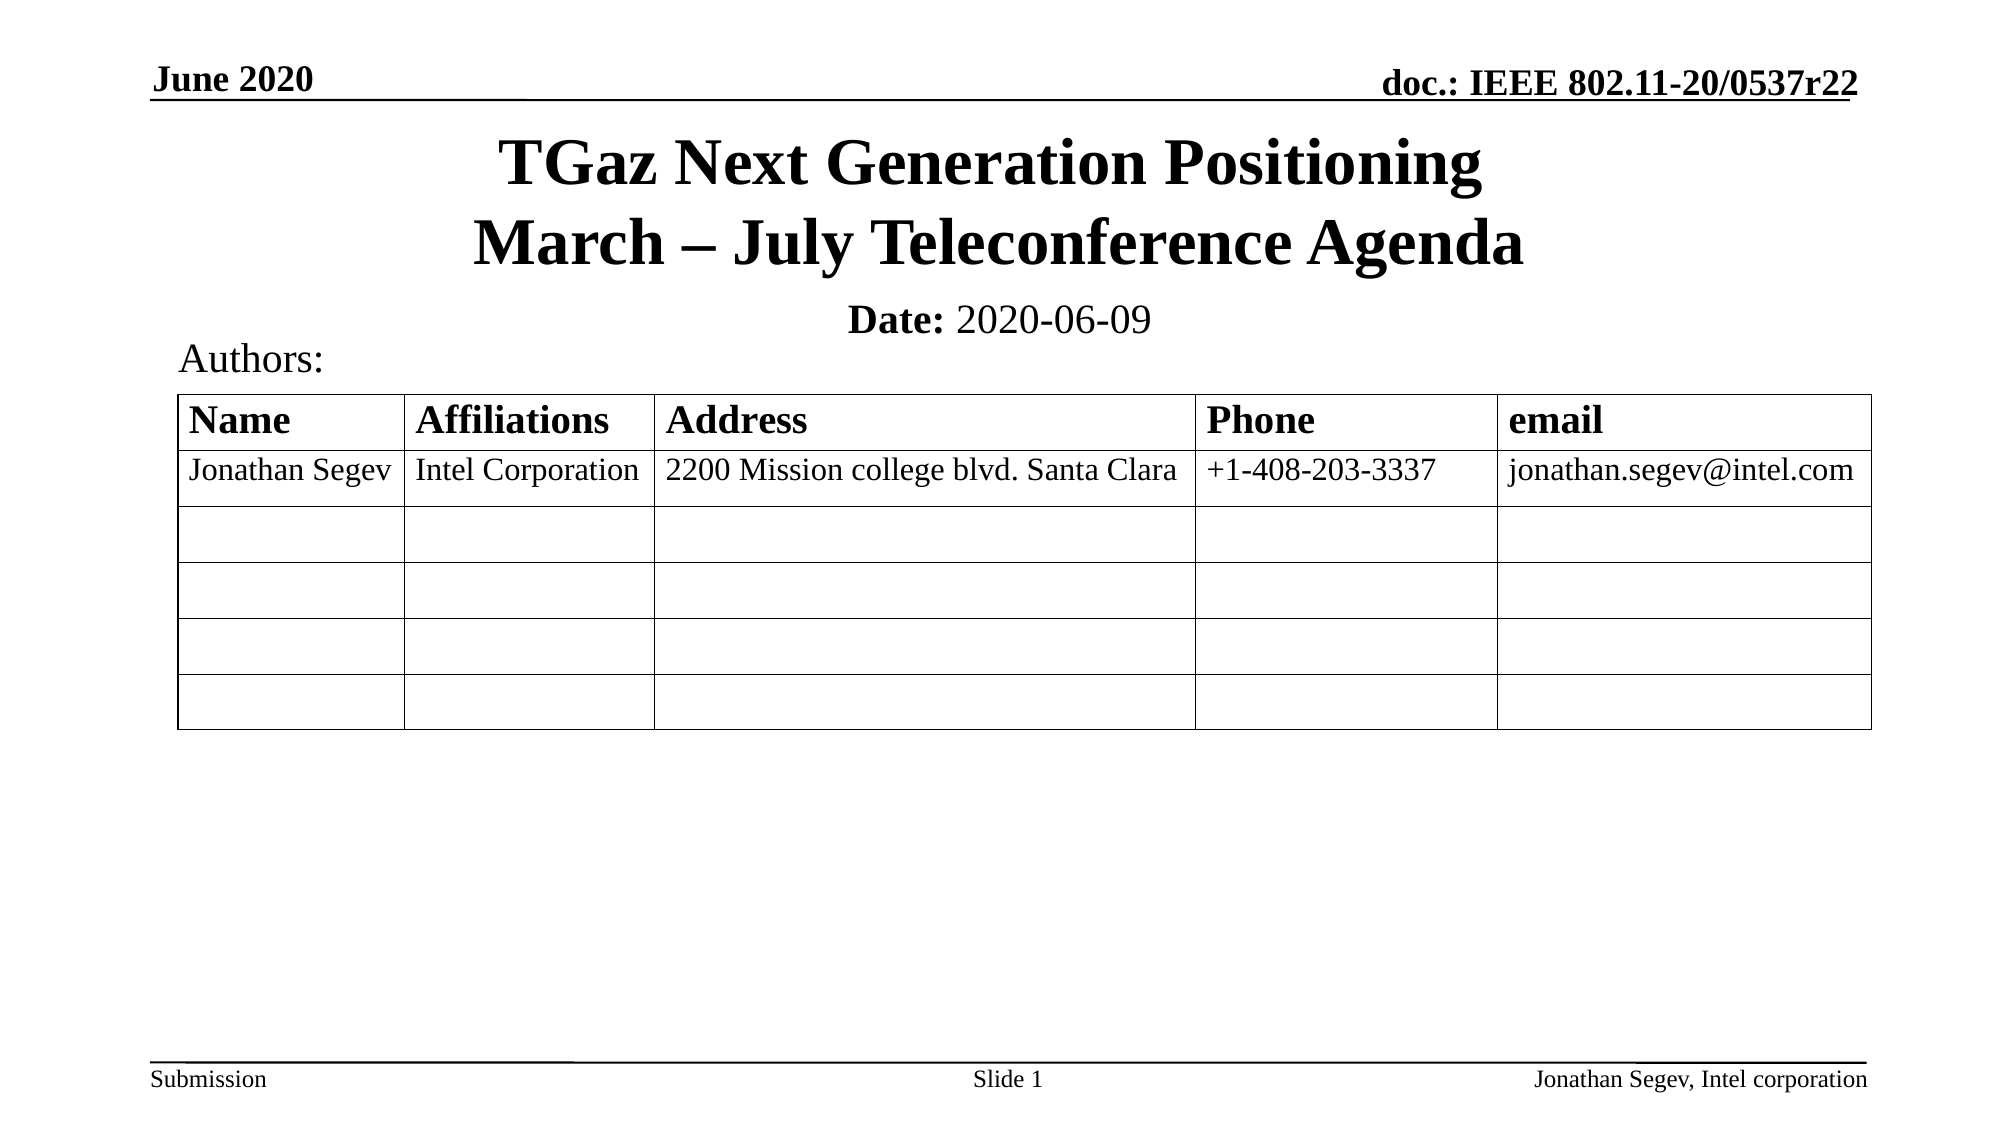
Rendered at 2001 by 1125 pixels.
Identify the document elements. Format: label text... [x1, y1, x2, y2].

slide_number Slide 1 [950, 1061, 1067, 1123]
title TGaz Next Generation Positioning March – July Teleconference Agenda [149, 76, 1851, 319]
subtitle Date: 2020-06-09 [299, 283, 1701, 363]
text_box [162, 394, 1893, 800]
footer Jonathan Segev, Intel corporation [1171, 1061, 1869, 1093]
text_box Authors: [162, 323, 401, 387]
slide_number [152, 54, 563, 100]
